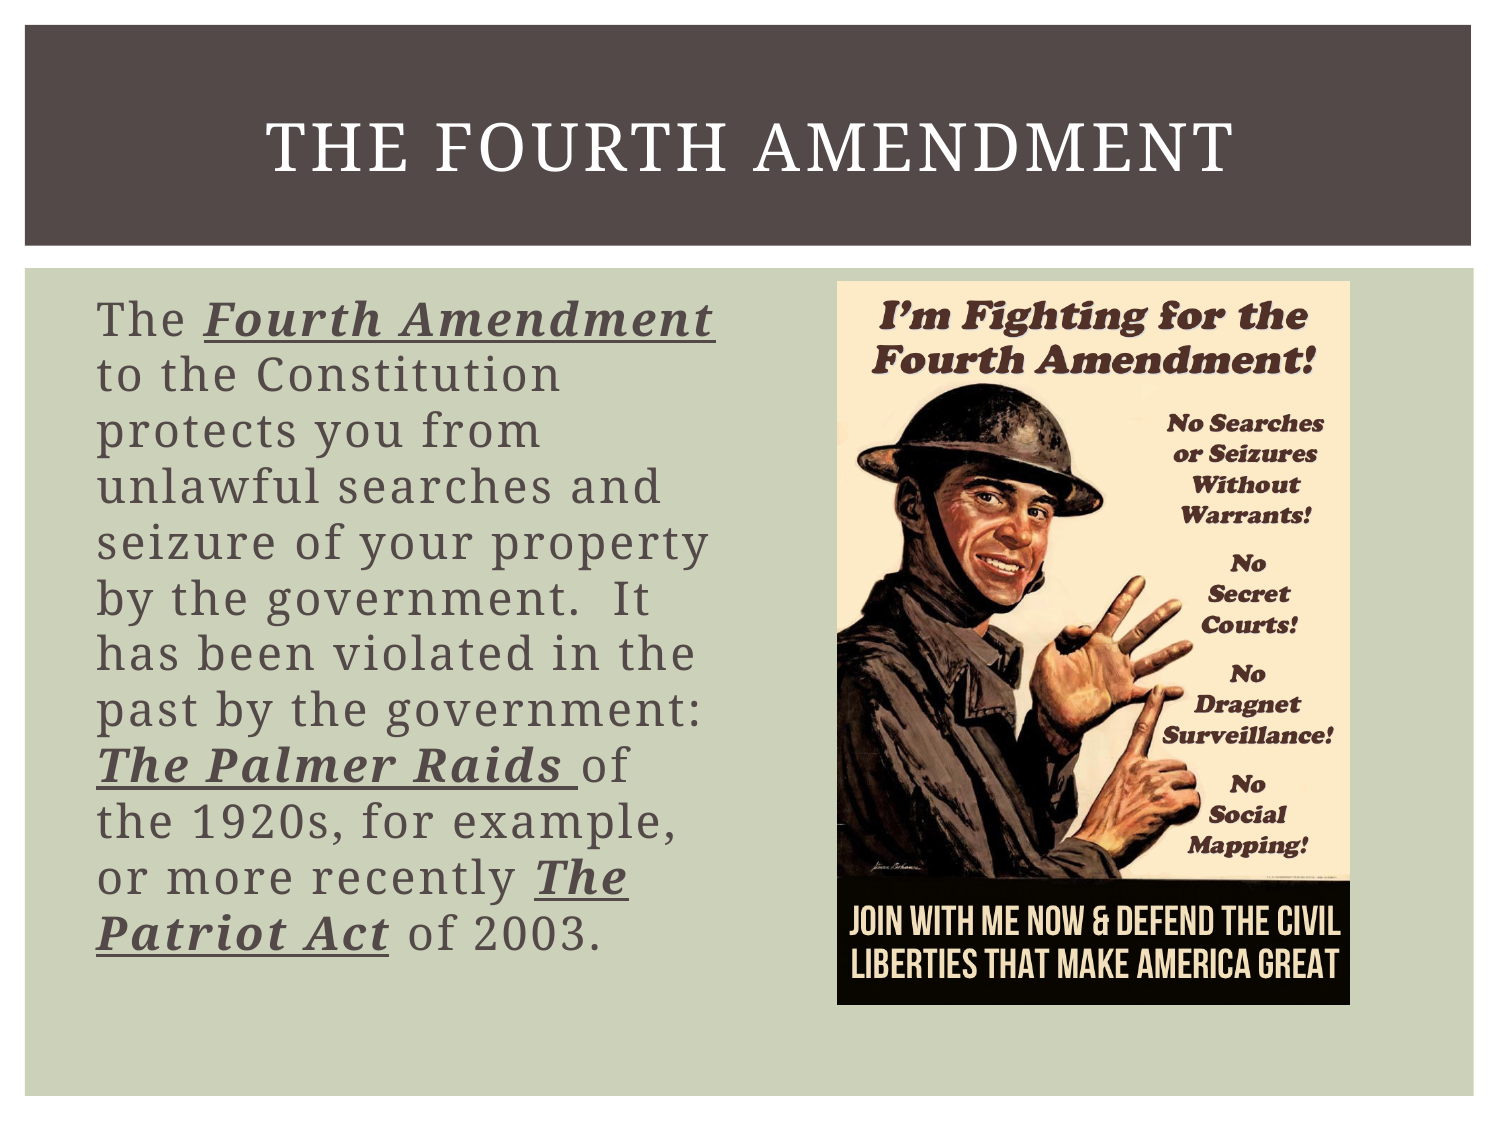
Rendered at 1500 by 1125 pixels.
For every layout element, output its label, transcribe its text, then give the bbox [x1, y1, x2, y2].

title The fourth amendment [62, 58, 1438, 232]
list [837, 281, 1350, 1006]
list The Fourth Amendment to the Constitution protects you from unlawful searches and seizure of your property by the government. It has been violated in the past by the government: The Palmer Raids of the 1920s, for example, or more recently The Patriot Act of 2003. [75, 281, 738, 1005]
